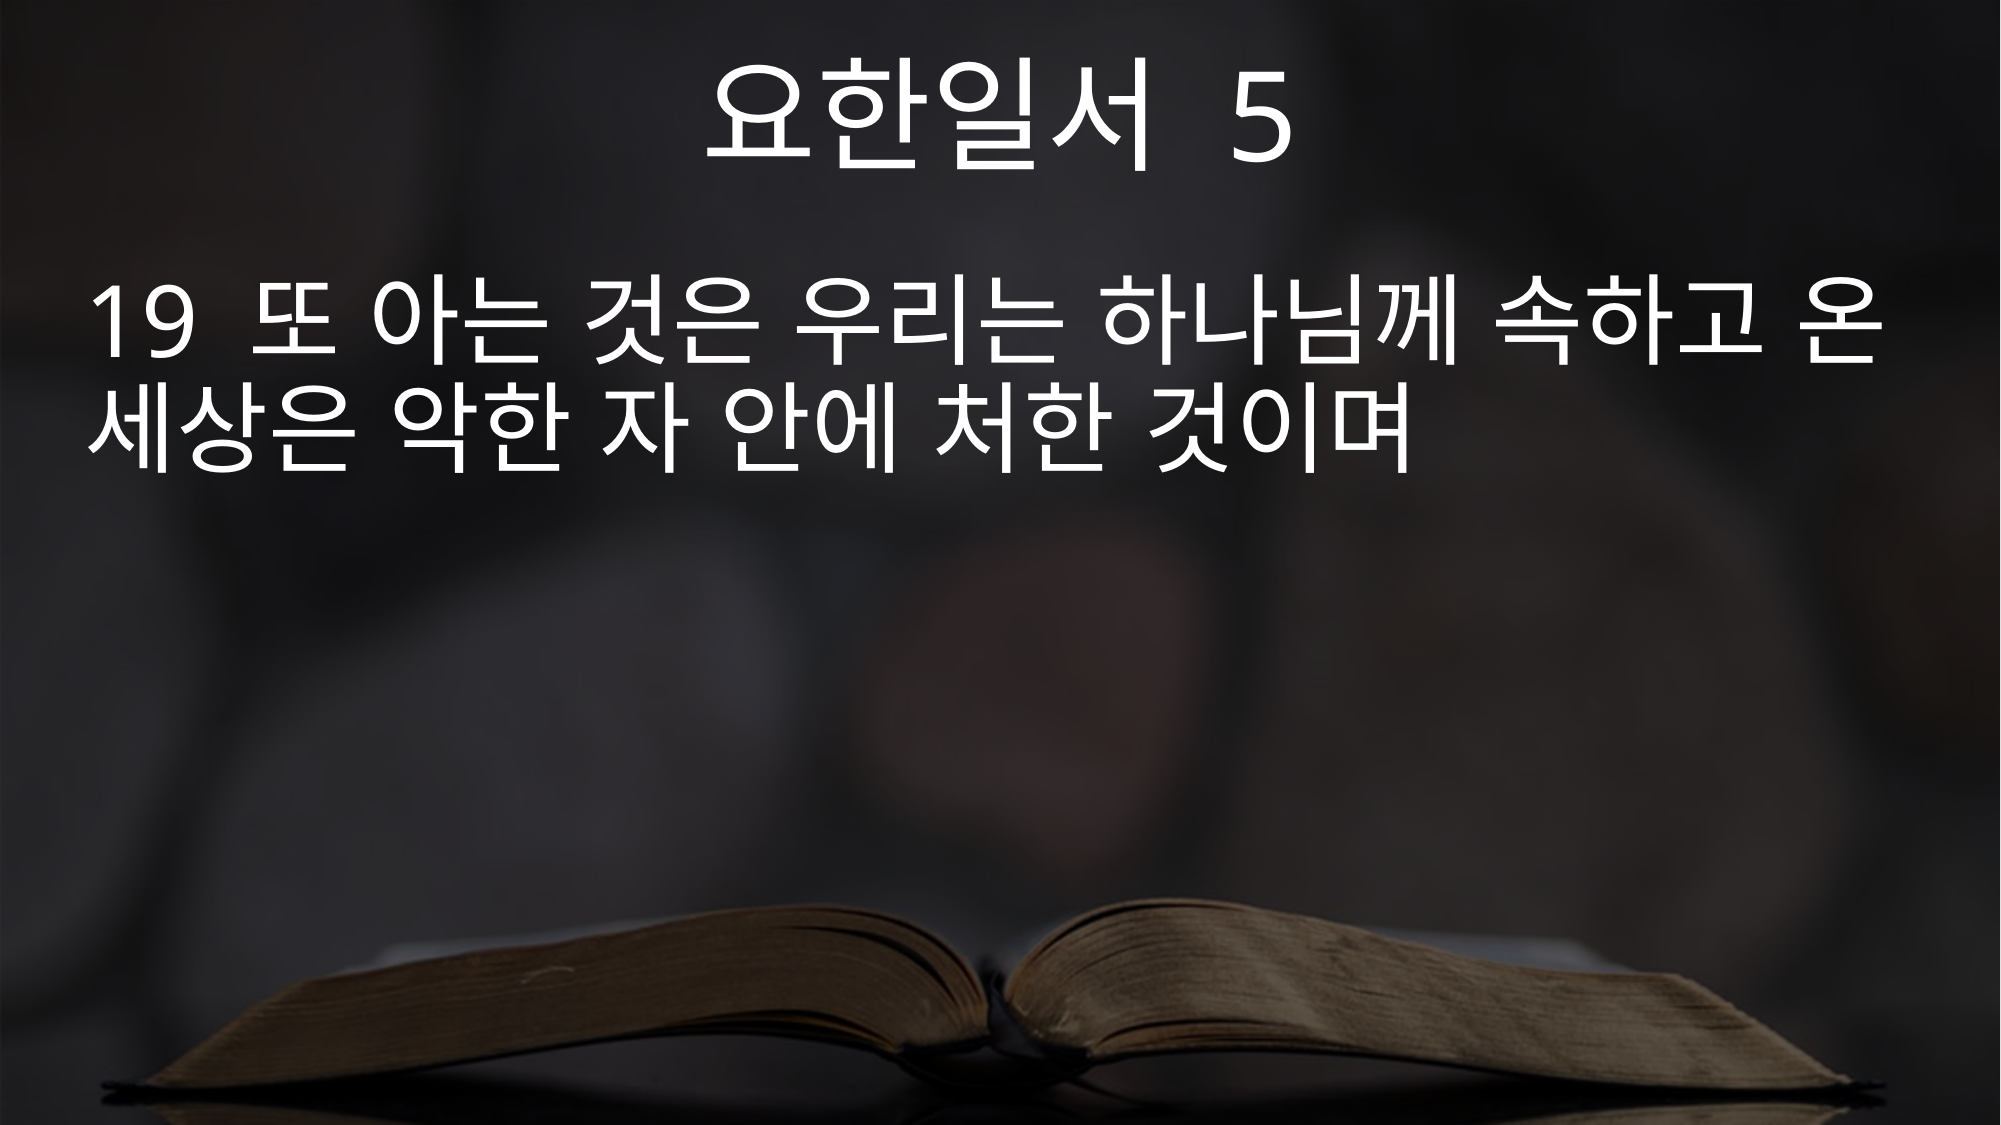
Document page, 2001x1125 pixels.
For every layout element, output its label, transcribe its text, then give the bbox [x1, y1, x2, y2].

footer 요한일서 5 [0, 32, 2000, 192]
list 19 또 아는 것은 우리는 하나님께 속하고 온 세상은 악한 자 안에 처한 것이며 [69, 263, 1953, 423]
picture [0, 0, 2001, 1125]
